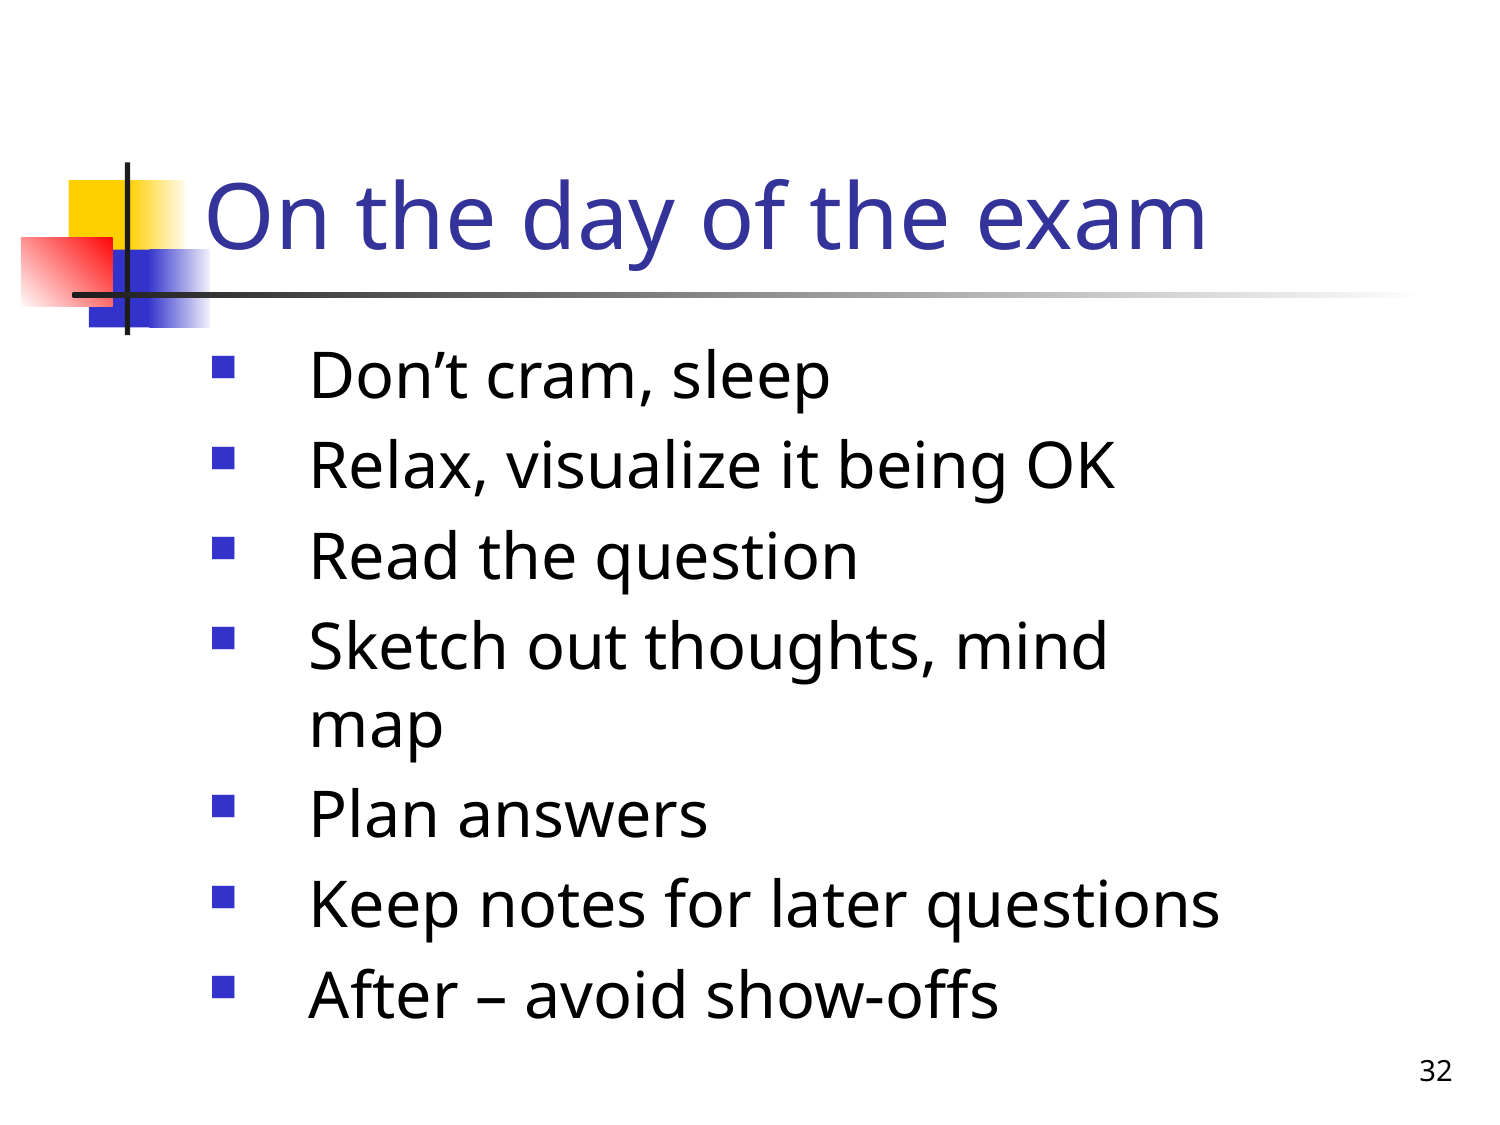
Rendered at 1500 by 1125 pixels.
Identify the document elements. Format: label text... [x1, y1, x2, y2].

title On the day of the exam [188, 35, 1468, 275]
slide_number 32 [1155, 1024, 1468, 1100]
list Don’t cram, sleep Relax, visualize it being OK Read the question Sketch out thoughts, mind map Plan answers Keep notes for later questions After – avoid show-offs [193, 326, 1270, 1002]
